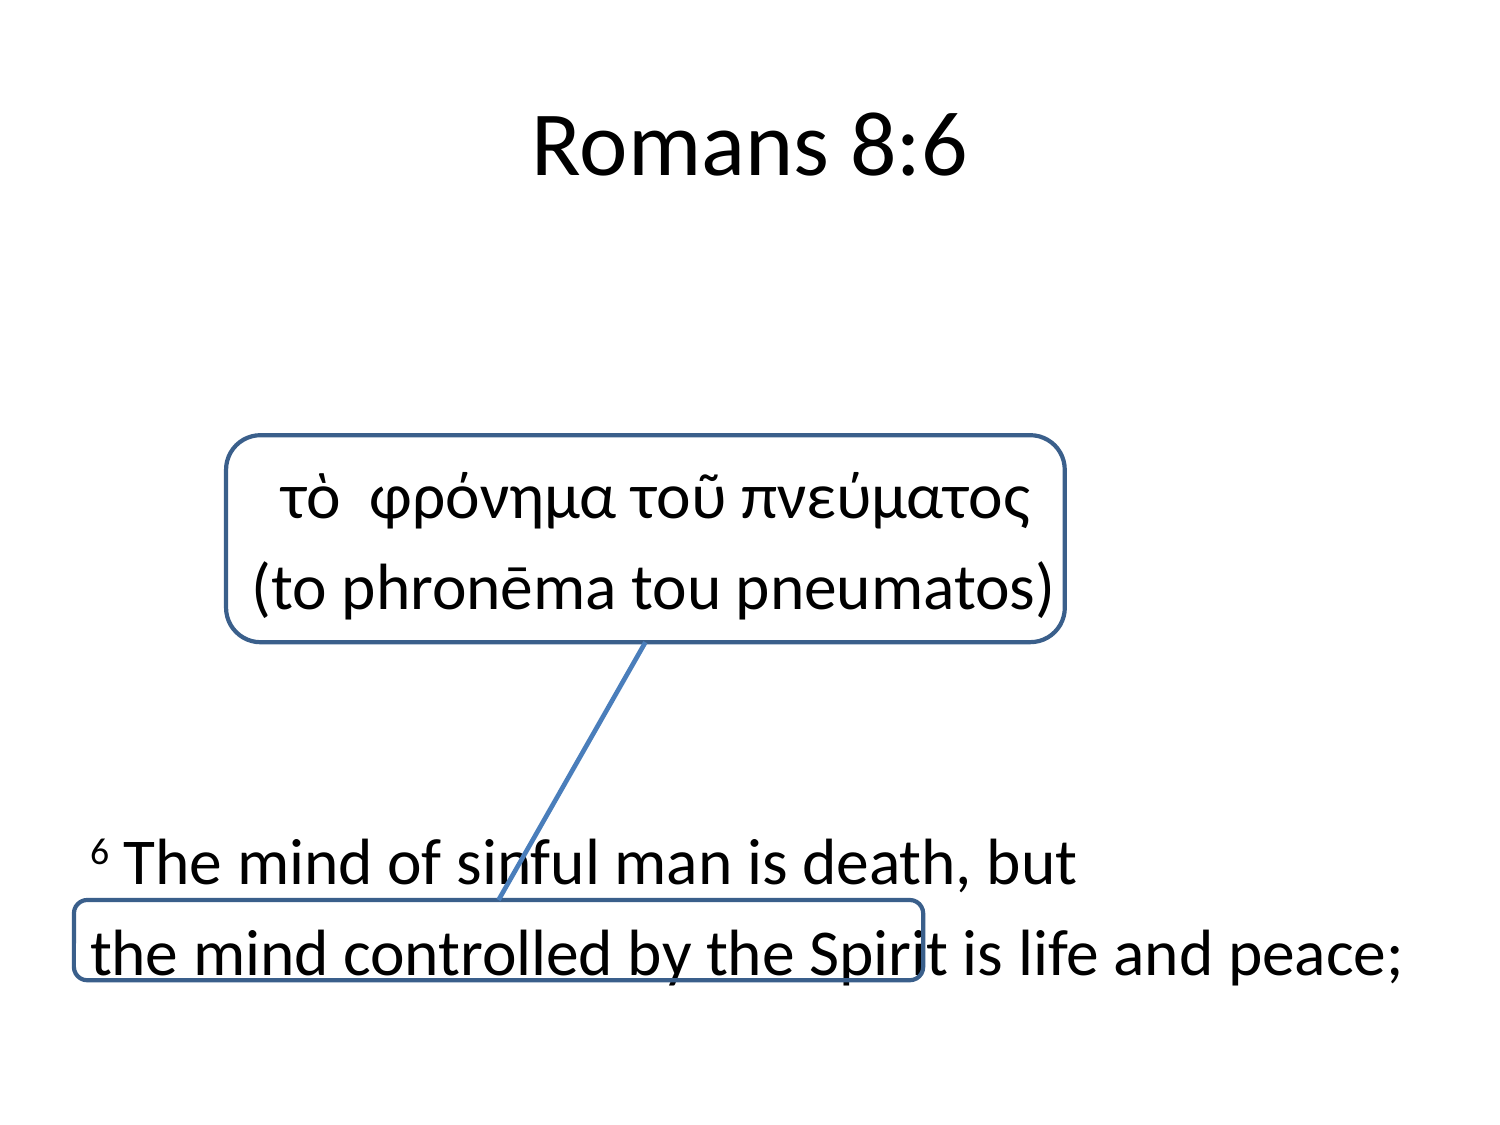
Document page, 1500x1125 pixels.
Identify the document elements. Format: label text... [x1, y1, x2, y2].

text_box [71, 897, 926, 983]
list τὸ φρόνημα τοῦ πνεύματος (to phronēma tou pneumatos) 6 The mind of sinful man is death, but the mind controlled by the Spirit is life and peace; [75, 262, 1425, 1005]
title Romans 8:6 [75, 45, 1425, 233]
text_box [498, 641, 646, 901]
text_box [223, 433, 1067, 645]
